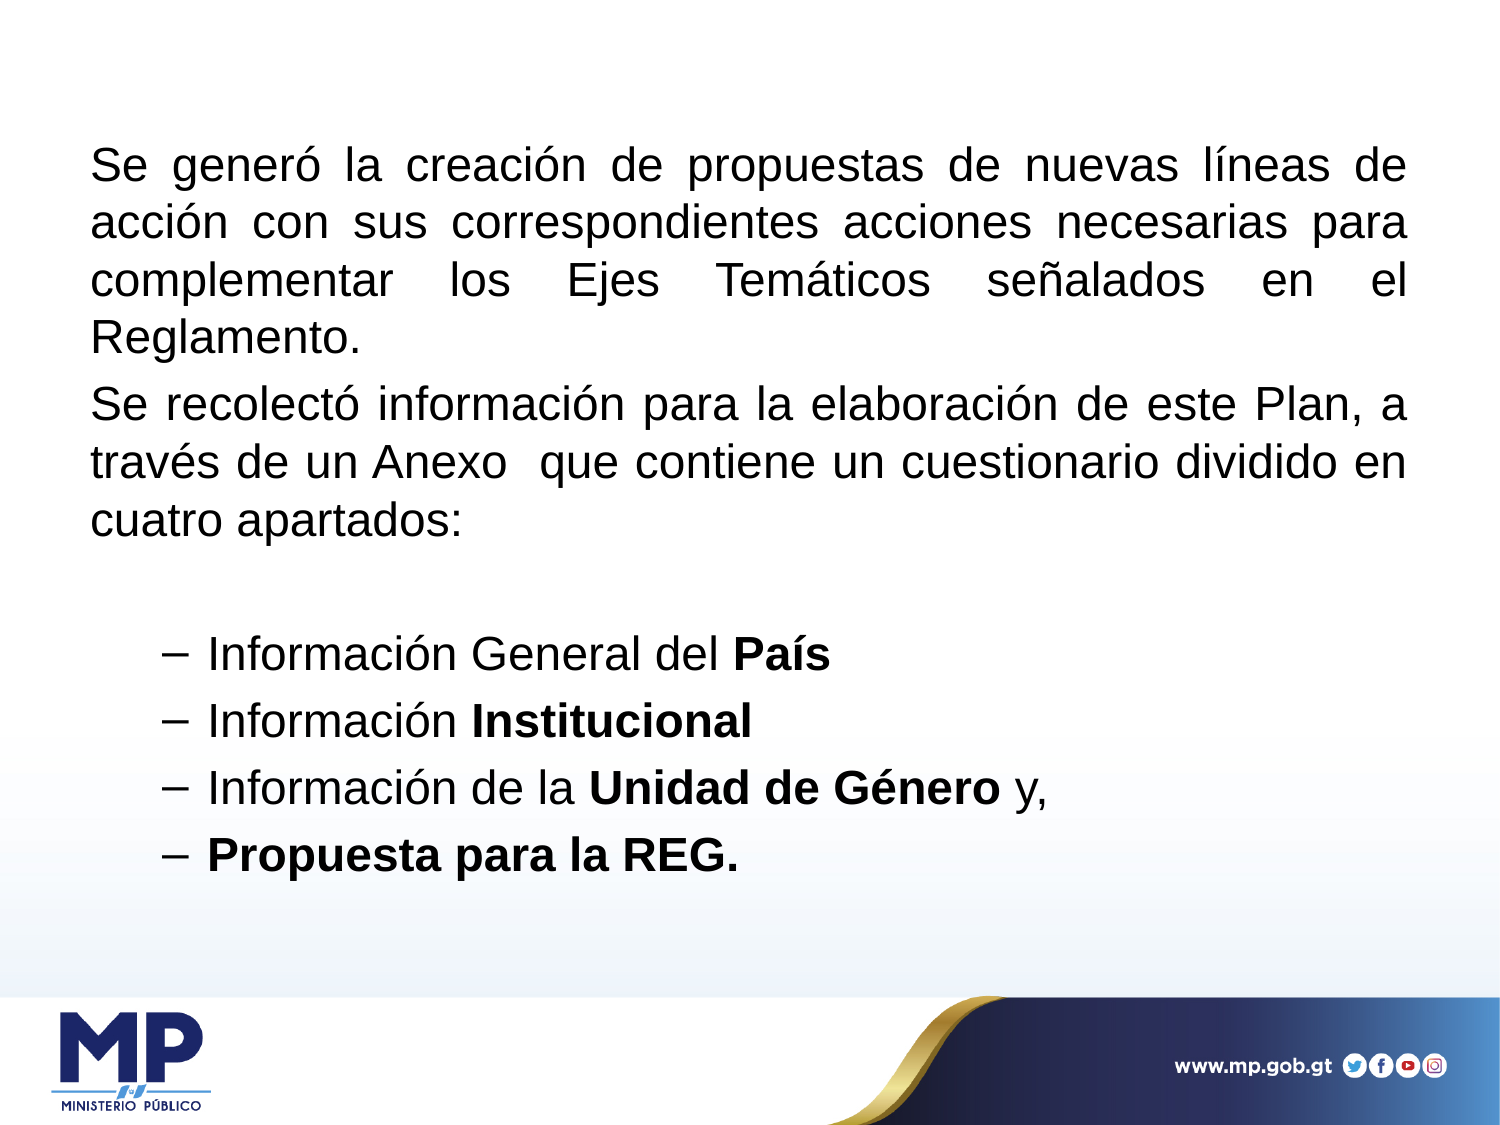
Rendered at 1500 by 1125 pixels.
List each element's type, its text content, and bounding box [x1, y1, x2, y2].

list Se generó la creación de propuestas de nuevas líneas de acción con sus correspondientes acciones necesarias para complementar los Ejes Temáticos señalados en el Reglamento. Se recolectó información para la elaboración de este Plan, a través de un Anexo que contiene un cuestionario dividido en cuatro apartados: Información General del País Información Institucional Información de la Unidad de Género y, Propuesta para la REG. [75, 125, 1425, 892]
picture [0, 0, 1500, 1125]
